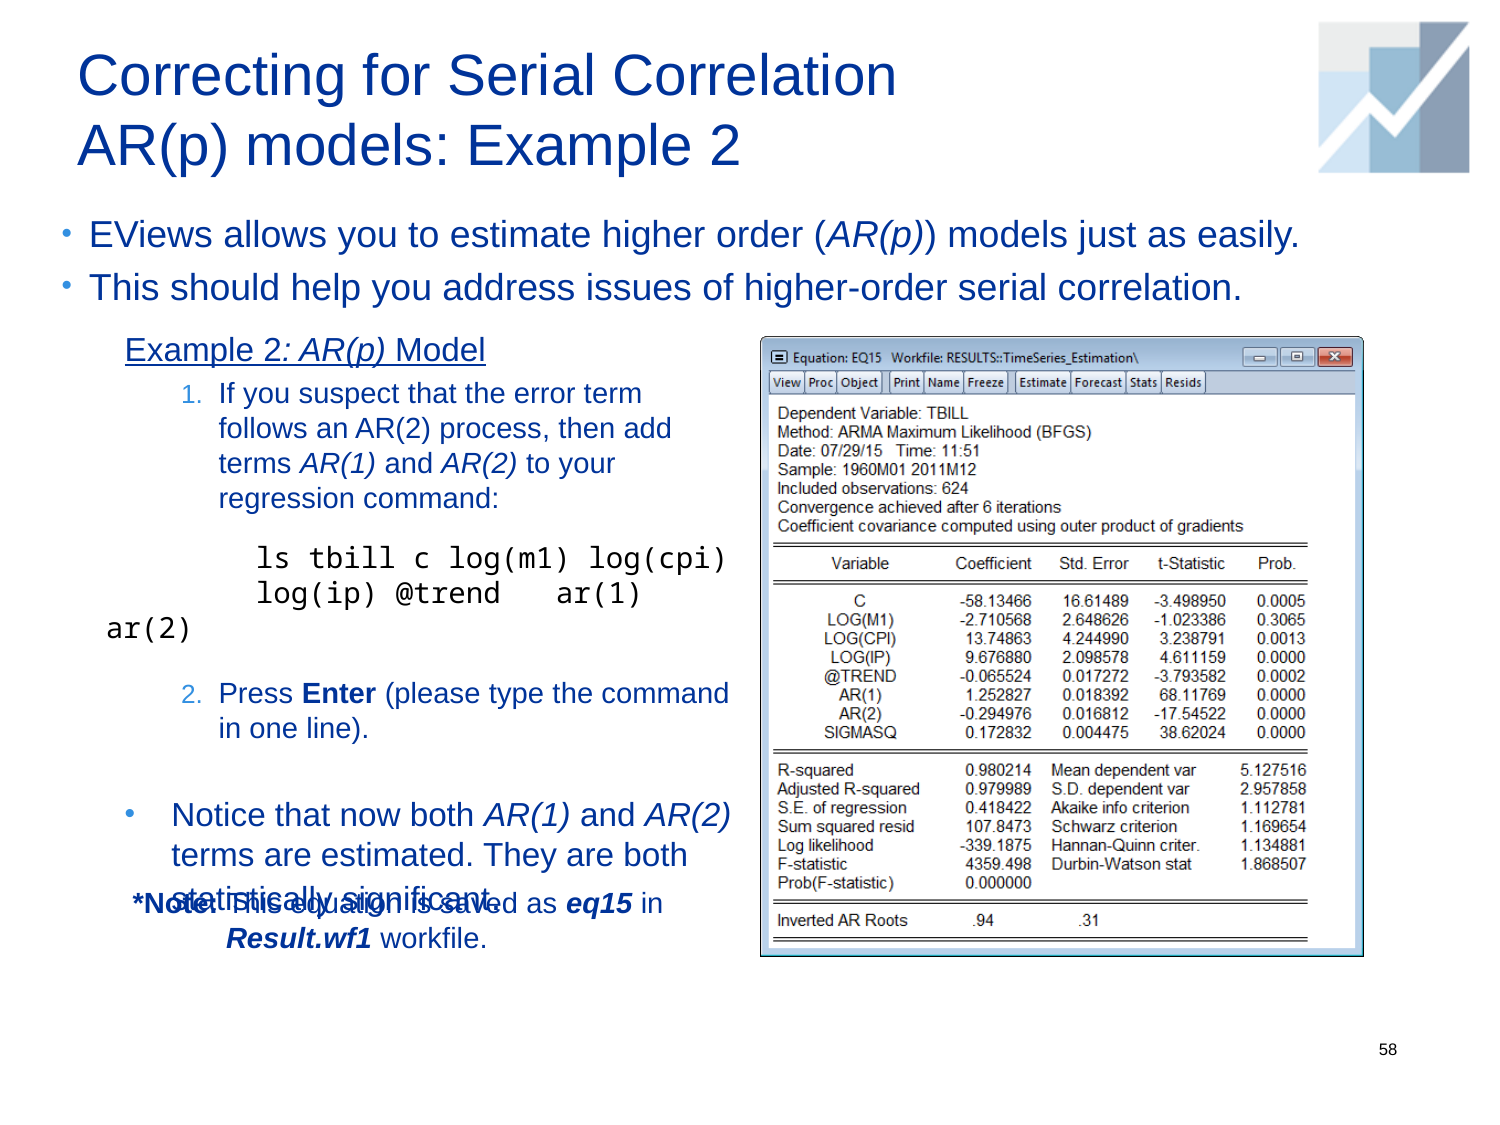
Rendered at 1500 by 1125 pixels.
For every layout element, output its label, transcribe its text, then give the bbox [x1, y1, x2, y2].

text_box *Note: This equation is saved as eq15 in Result.wf1 workfile. [117, 877, 718, 961]
picture [760, 336, 1364, 957]
slide_number 58 [1262, 1015, 1413, 1067]
picture [1300, 11, 1479, 181]
text_box Example 2: AR(p) Model If you suspect that the error term follows an AR(2) process, then add terms AR(1) and AR(2) to your regression command: ls tbill c log(m1) log(cpi) log(ip) @trend ar(1) ar(2) Press Enter (please type the command in one line). Notice that now both AR(1) and AR(2) terms are estimated. They are both statistically significant. [81, 322, 754, 973]
title Correcting for Serial Correlation AR(p) models: Example 2 [62, 0, 1297, 185]
text_box EViews allows you to estimate higher order (AR(p)) models just as easily. This should help you address issues of higher-order serial correlation. [45, 202, 1434, 322]
